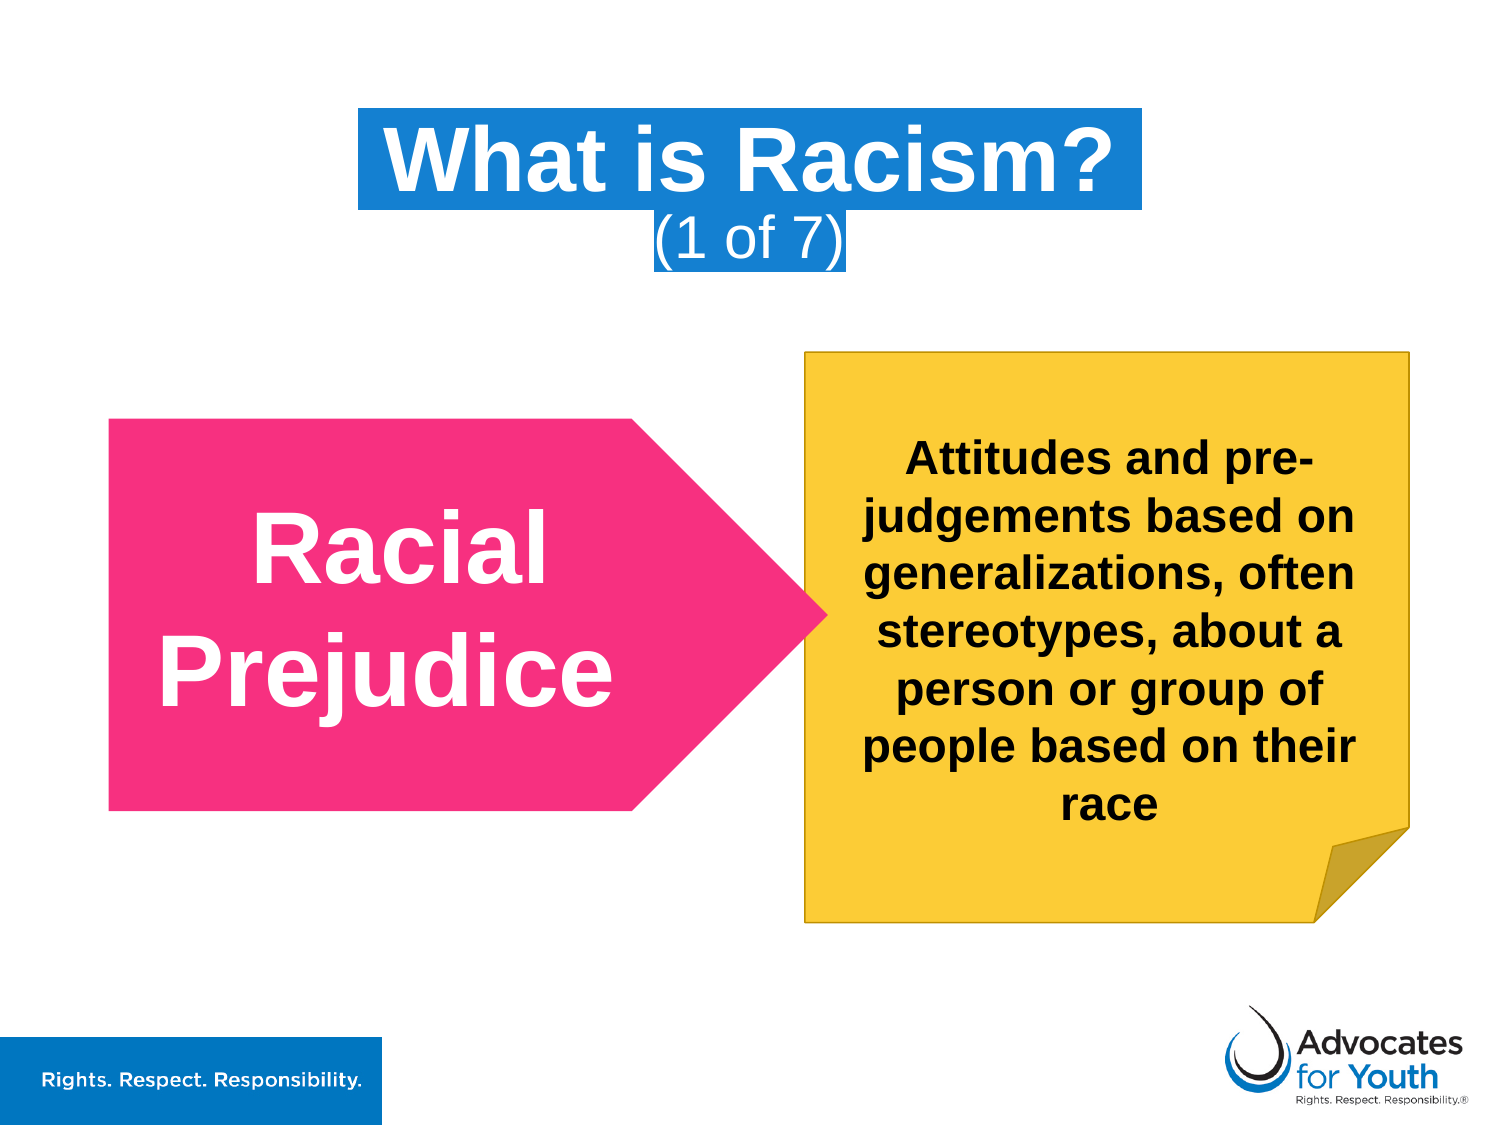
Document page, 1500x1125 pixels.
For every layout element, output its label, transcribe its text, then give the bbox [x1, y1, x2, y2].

text_box [804, 352, 1409, 923]
list Attitudes and pre-judgements based on generalizations, often stereotypes, about a person or group of people based on their race [830, 419, 1389, 990]
picture [1200, 990, 1500, 1125]
title What is Racism? (1 of 7) [112, 99, 1388, 288]
text_box Racial Prejudice [133, 473, 668, 734]
text_box [108, 418, 828, 812]
picture [0, 1037, 382, 1125]
